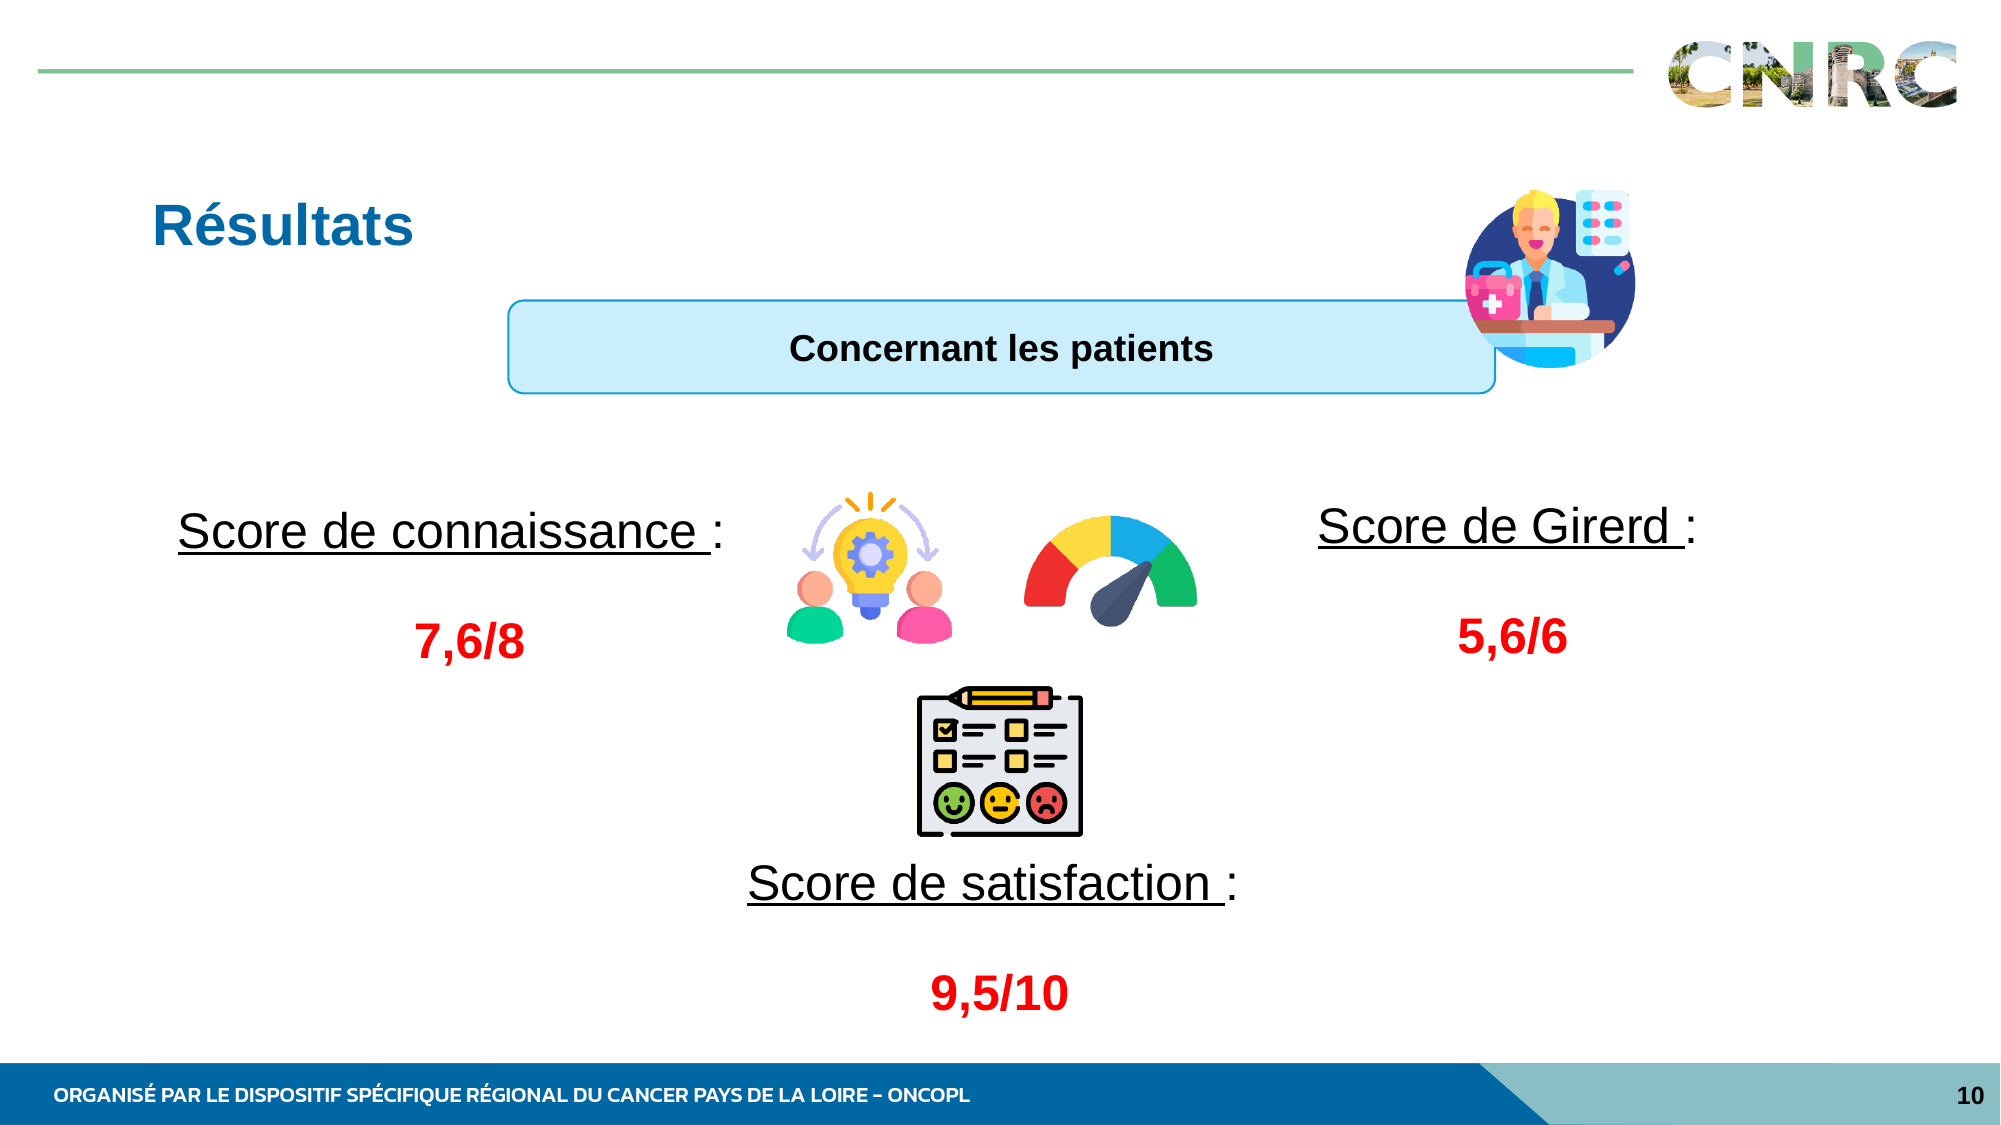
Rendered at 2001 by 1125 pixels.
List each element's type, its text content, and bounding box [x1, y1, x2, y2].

text_box Concernant les patients [507, 299, 1497, 395]
title Résultats [137, 139, 1863, 315]
text_box Score de connaissance : 7,6/8 [163, 491, 776, 677]
text_box 10 [1549, 1065, 2000, 1125]
text_box Score de Girerd : 5,6/6 [1303, 486, 1724, 671]
picture [0, 0, 2001, 1125]
text_box Score de satisfaction : 9,5/10 [732, 843, 1268, 1029]
